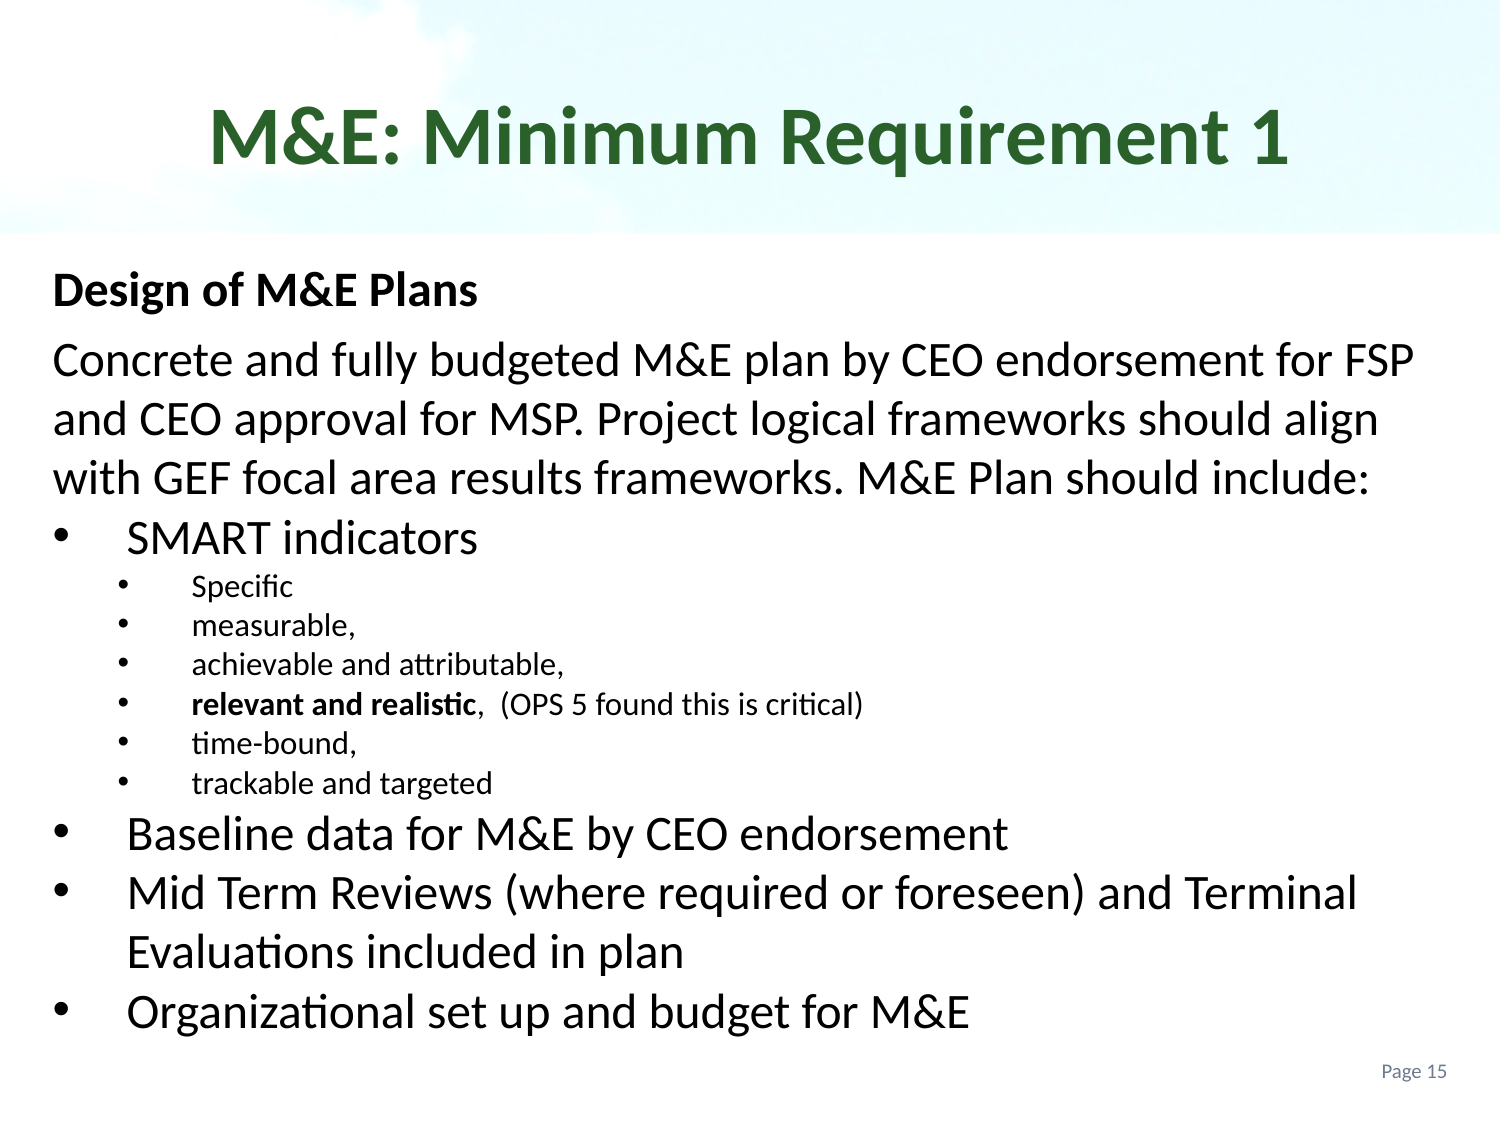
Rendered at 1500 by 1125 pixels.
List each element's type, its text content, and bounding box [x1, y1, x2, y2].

list Design of M&E Plans Concrete and fully budgeted M&E plan by CEO endorsement for FSP and CEO approval for MSP. Project logical frameworks should align with GEF focal area results frameworks. M&E Plan should include: SMART indicators Specific measurable, achievable and attributable, relevant and realistic, (OPS 5 found this is critical) time-bound, trackable and targeted Baseline data for M&E by CEO endorsement Mid Term Reviews (where required or foreseen) and Terminal Evaluations included in plan Organizational set up and budget for M&E [37, 249, 1463, 1050]
title M&E: Minimum Requirement 1 [37, 37, 1463, 225]
